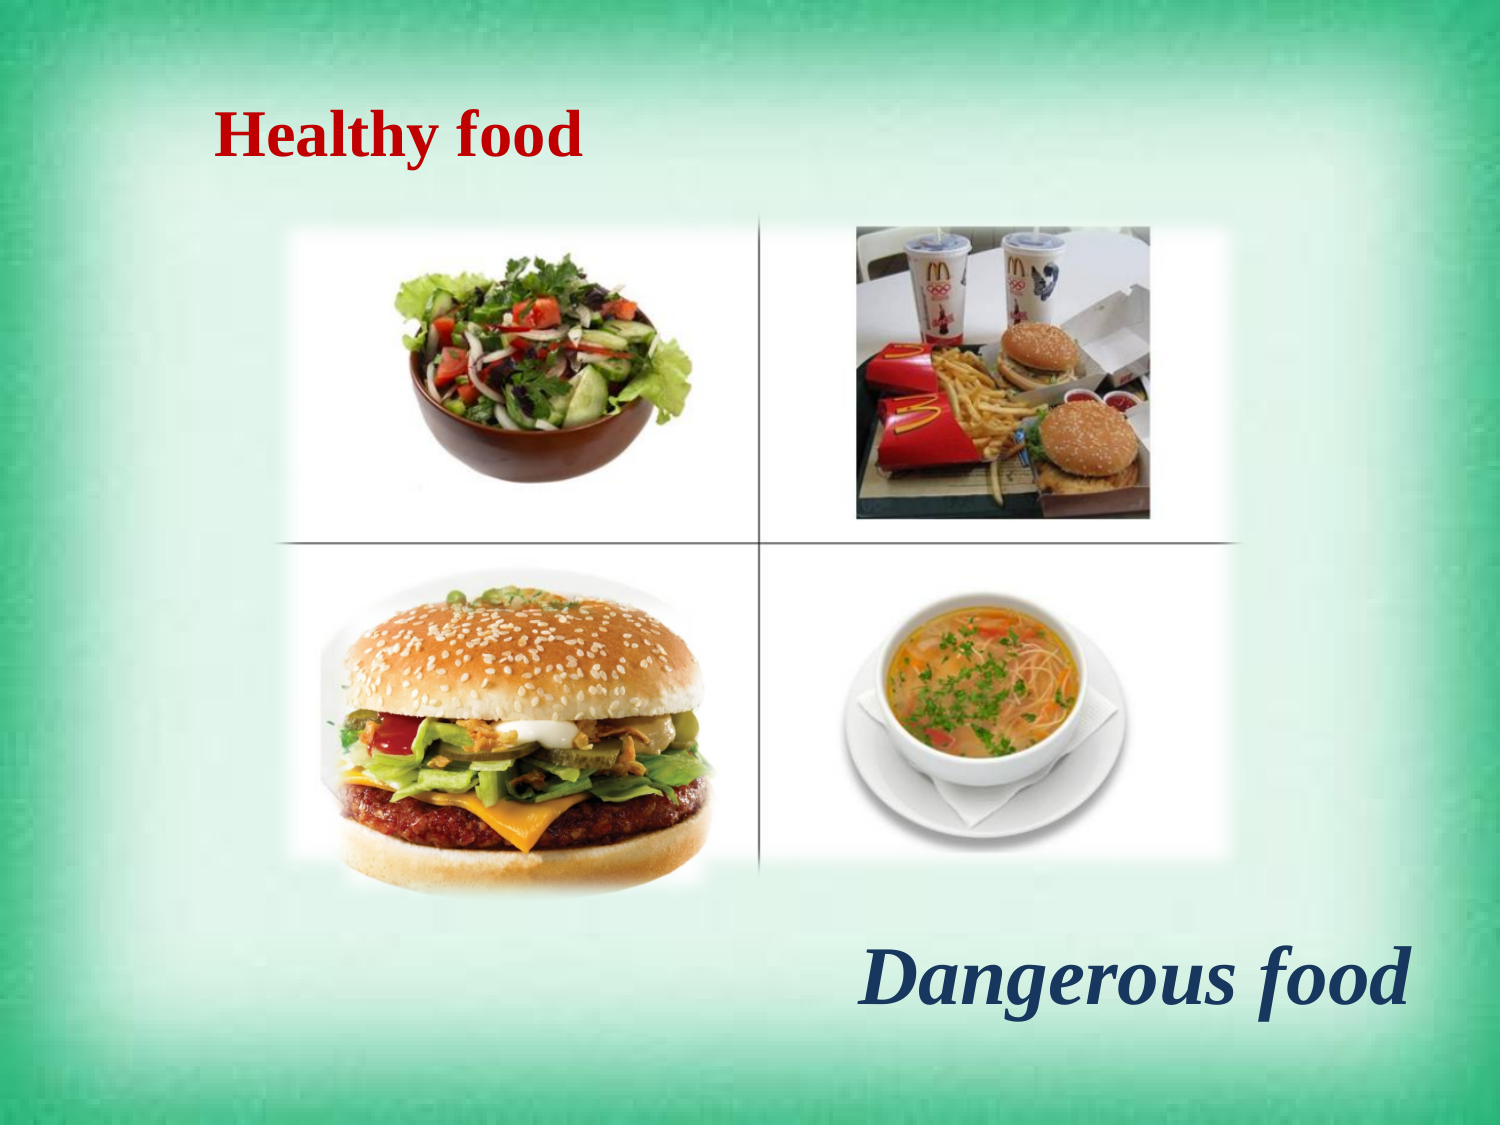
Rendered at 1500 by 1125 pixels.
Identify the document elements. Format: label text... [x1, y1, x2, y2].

picture [0, 0, 1500, 1125]
list Healthy food [199, 82, 750, 223]
text_box Dangerous food [843, 914, 1454, 1029]
